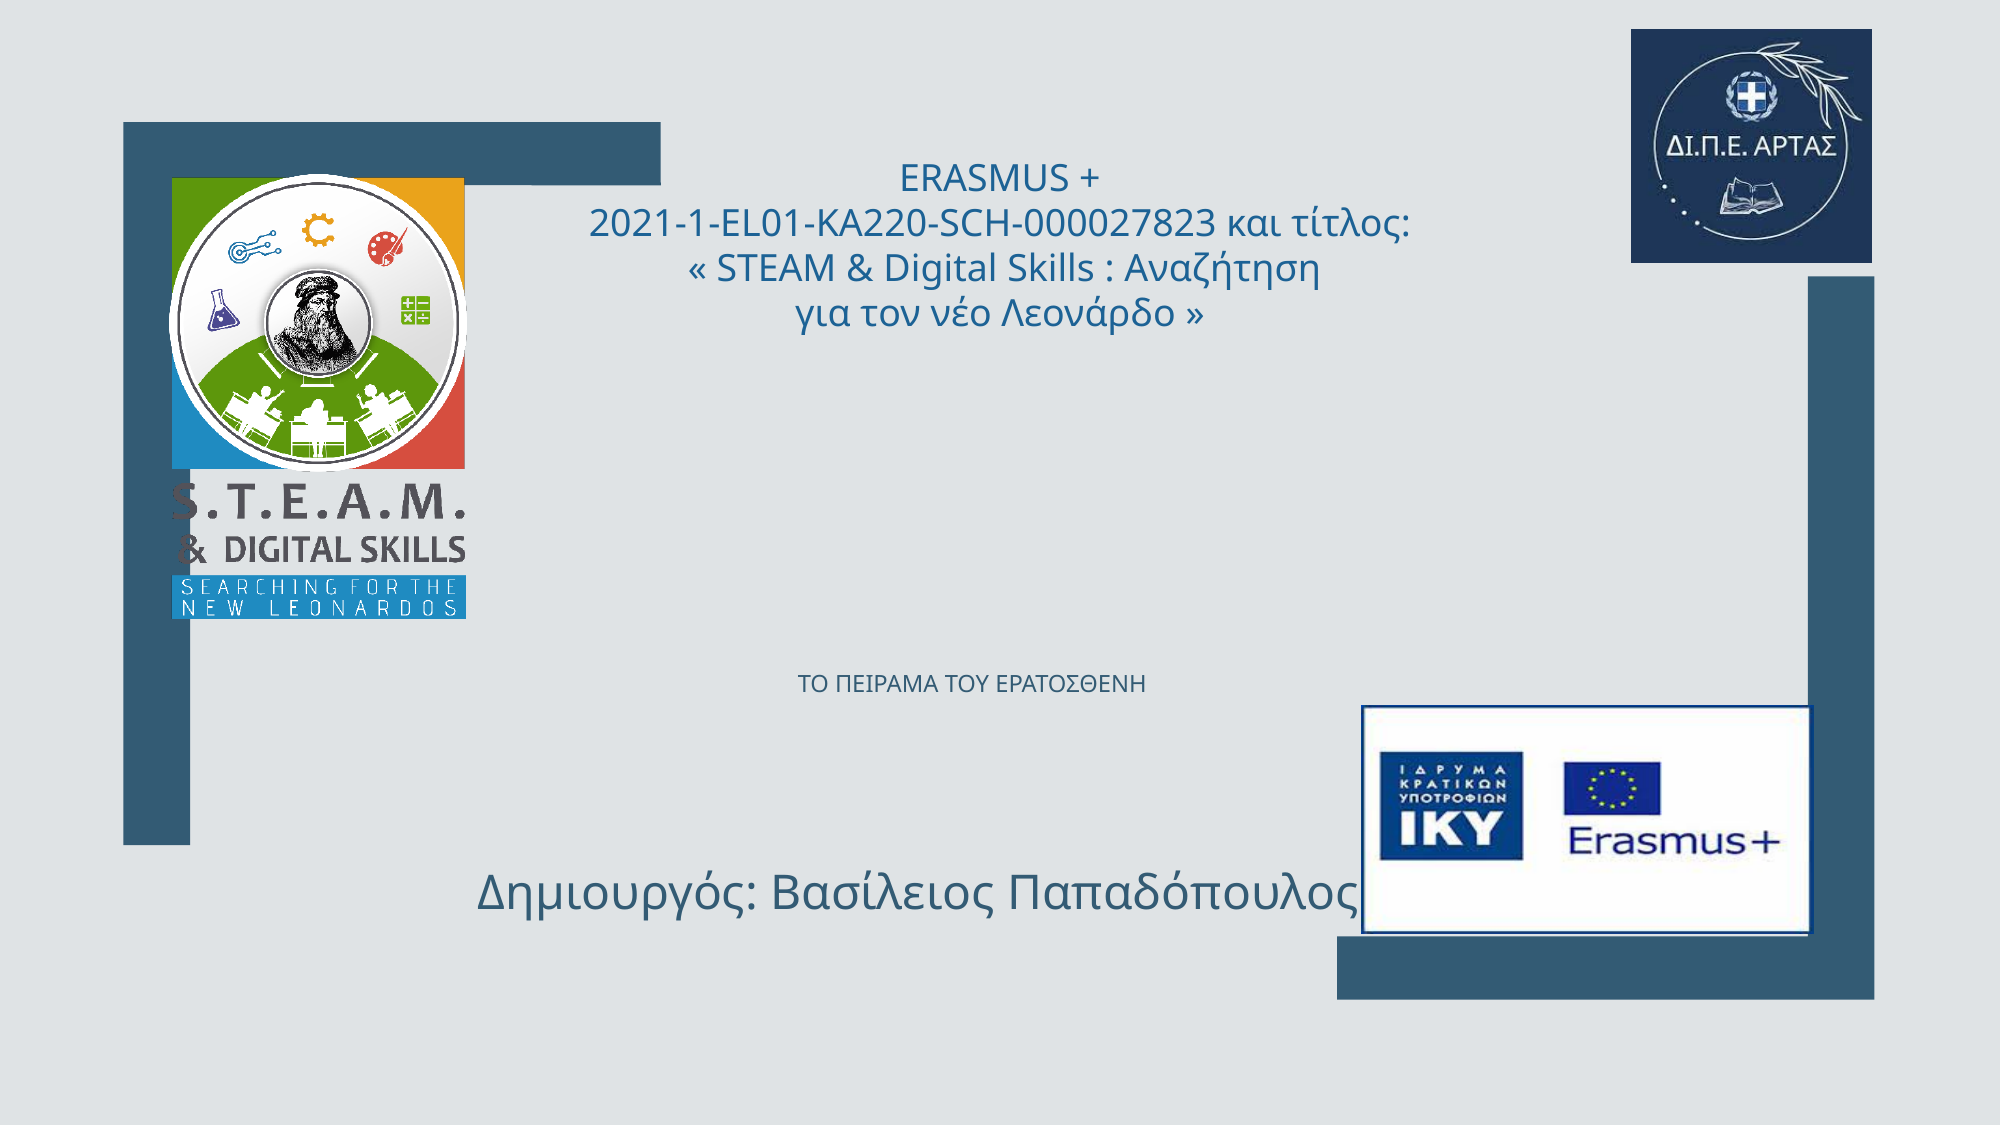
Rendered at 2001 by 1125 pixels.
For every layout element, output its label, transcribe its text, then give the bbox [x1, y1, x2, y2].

picture [1361, 705, 1814, 934]
picture [168, 174, 467, 619]
subtitle Δημιουργός: Βασίλειος Παπαδόπουλος [169, 660, 1669, 933]
picture [1631, 29, 1872, 263]
text_box ERASMUS + 2021-1-EL01-KA220-SCH-000027823 και τίτλος: « STEAM & Digital Skills : Αναζήτηση για τον νέο Λεονάρδο » [76, 146, 1924, 341]
title ΤΟ ΠΕΙΡΑΜΑ ΤΟΥ ΕΡΑΤΟΣΘΕΝΗ [294, 508, 1651, 660]
